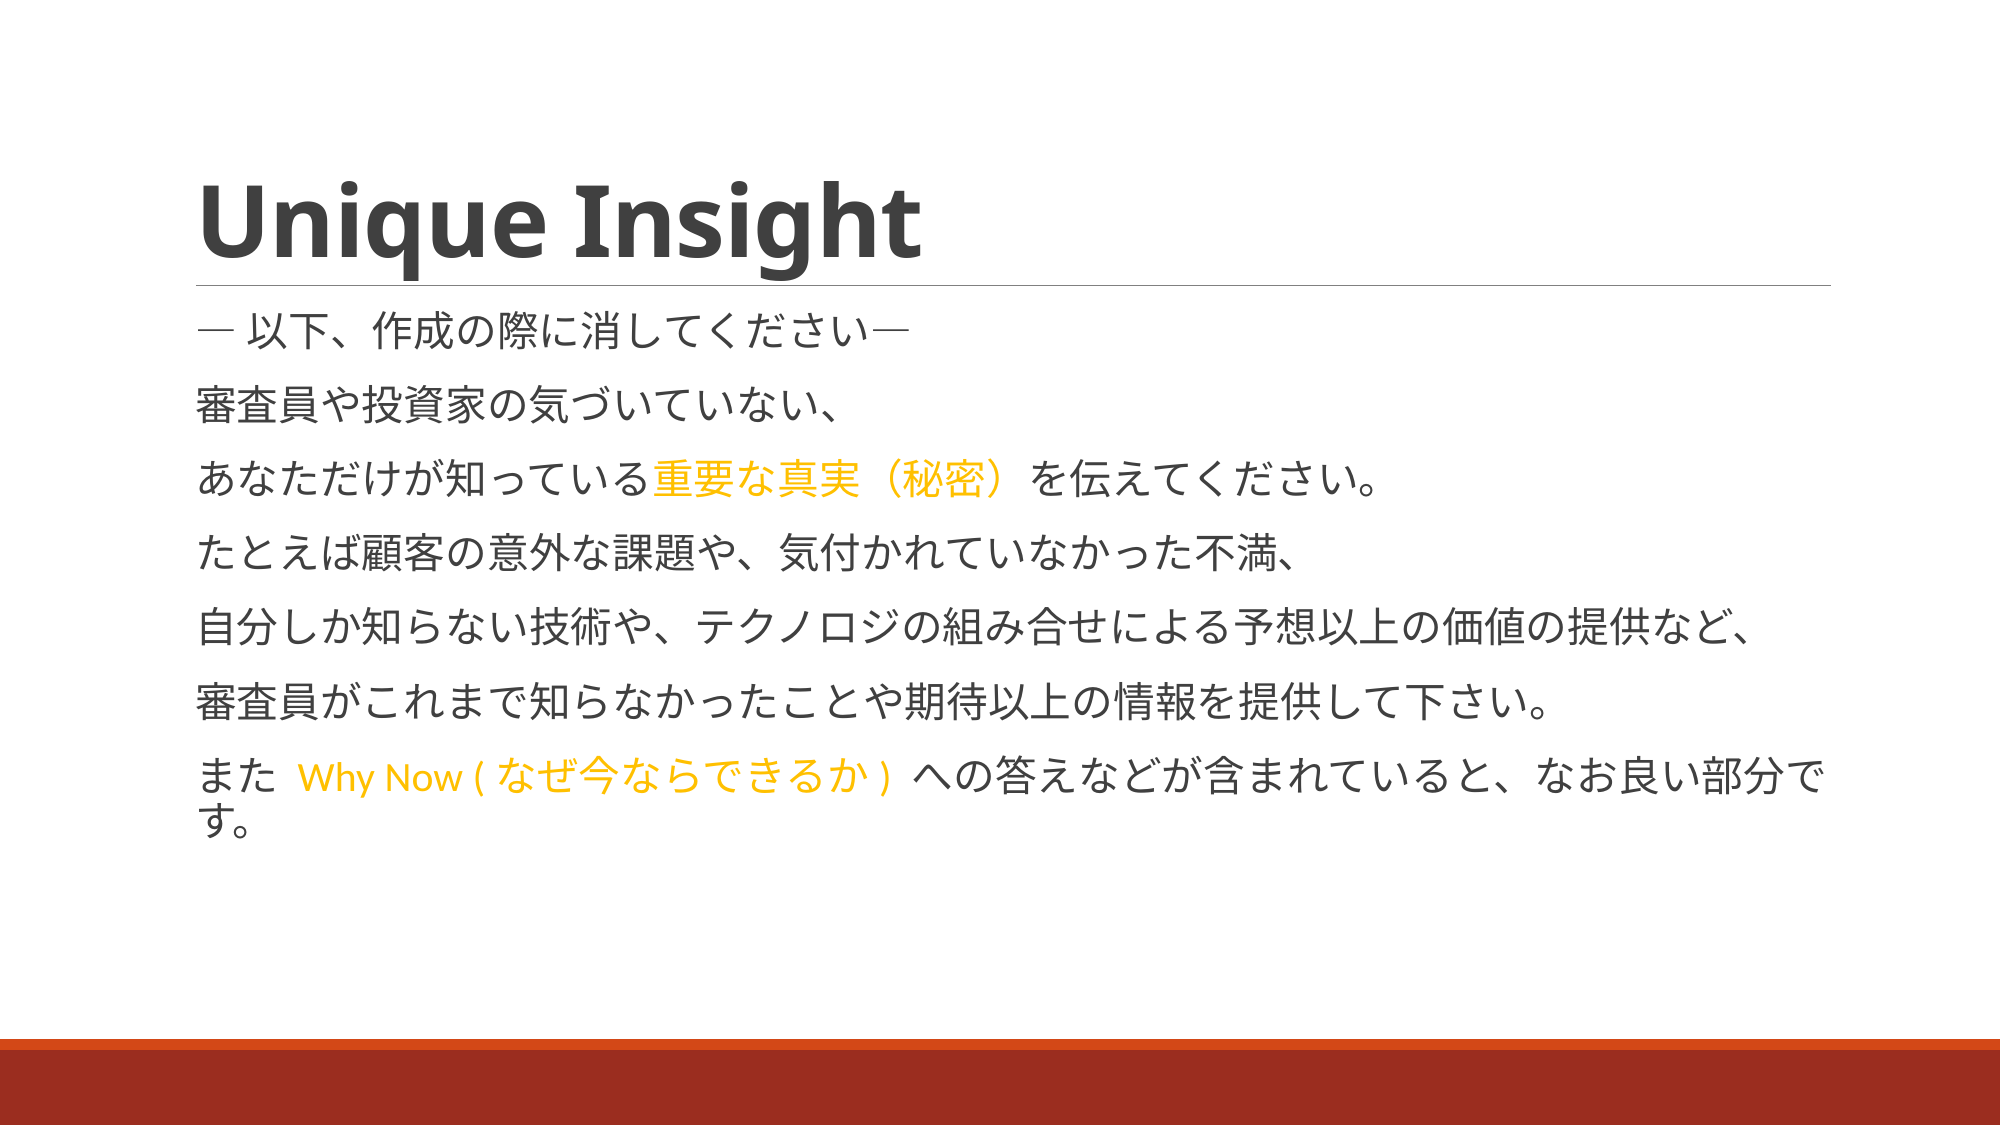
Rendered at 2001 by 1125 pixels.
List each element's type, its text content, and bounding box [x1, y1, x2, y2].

list ―以下、作成の際に消してください― 審査員や投資家の気づいていない、 あなただけが知っている重要な真実（秘密）を伝えてください。 たとえば顧客の意外な課題や、気付かれていなかった不満、 自分しか知らない技術や、テクノロジの組み合せによる予想以上の価値の提供など、 審査員がこれまで知らなかったことや期待以上の情報を提供して下さい。 また Why Now (なぜ今ならできるか) への答えなどが含まれていると、なお良い部分です。 [180, 302, 1830, 963]
title Unique Insight [180, 47, 1830, 285]
